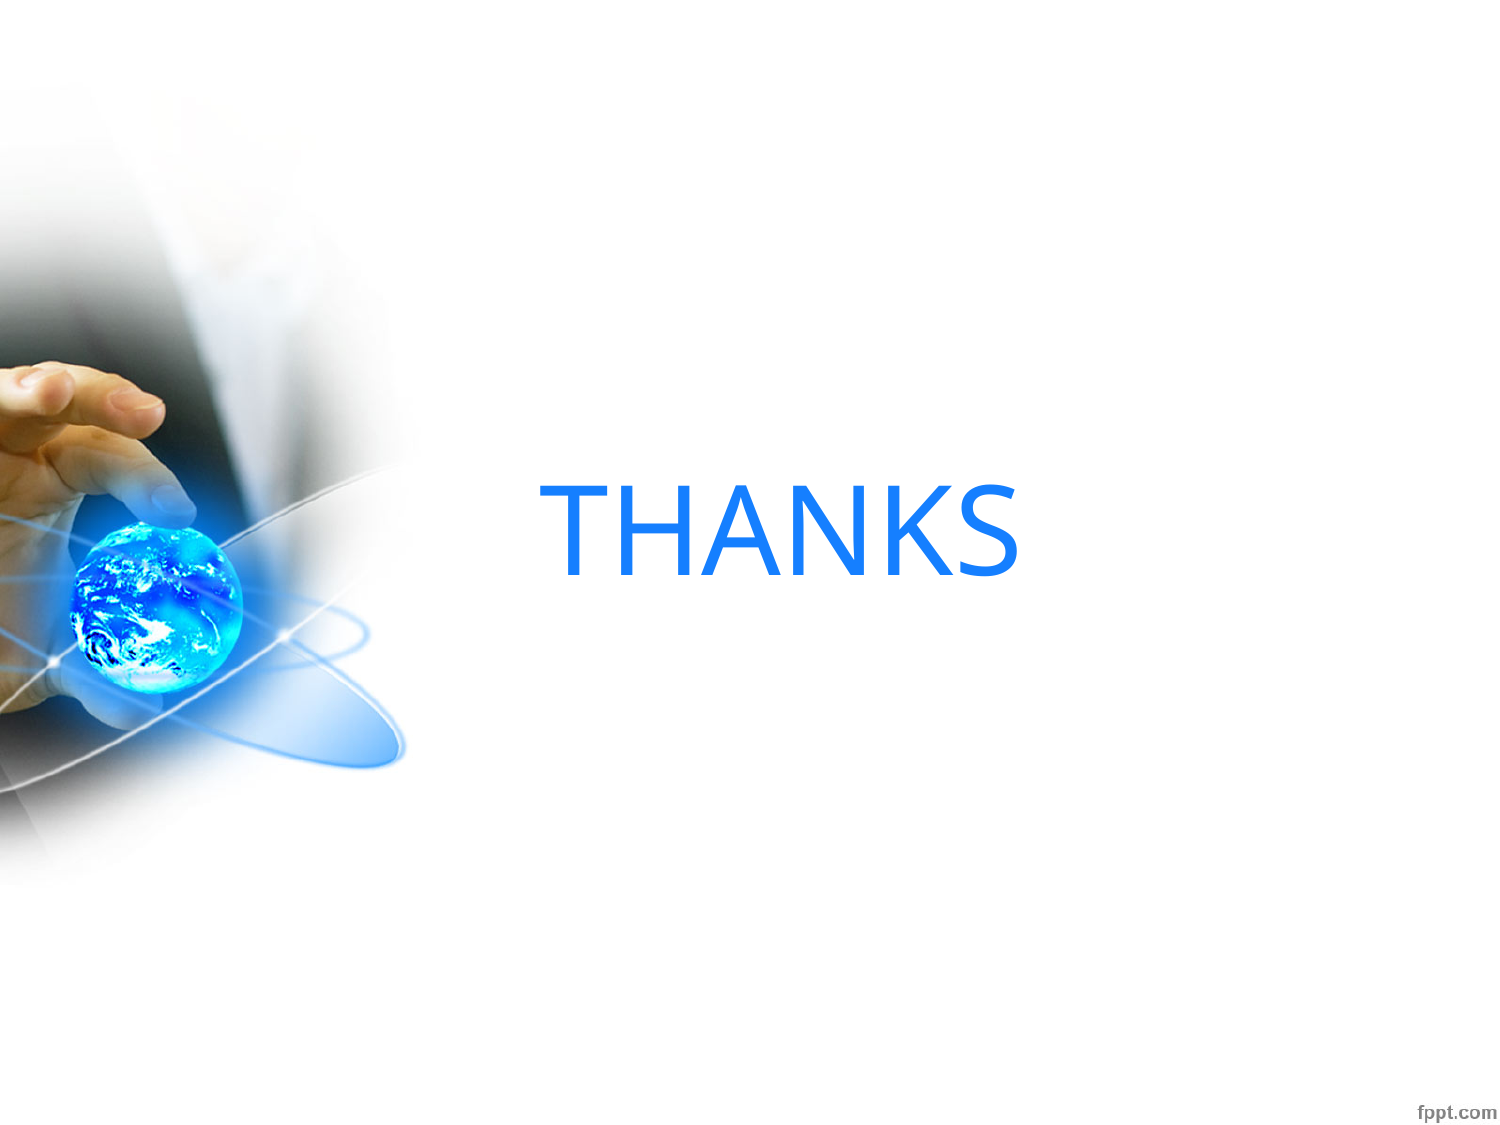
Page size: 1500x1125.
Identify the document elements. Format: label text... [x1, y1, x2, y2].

picture [0, 0, 1500, 1125]
title THANKS [524, 362, 1327, 688]
